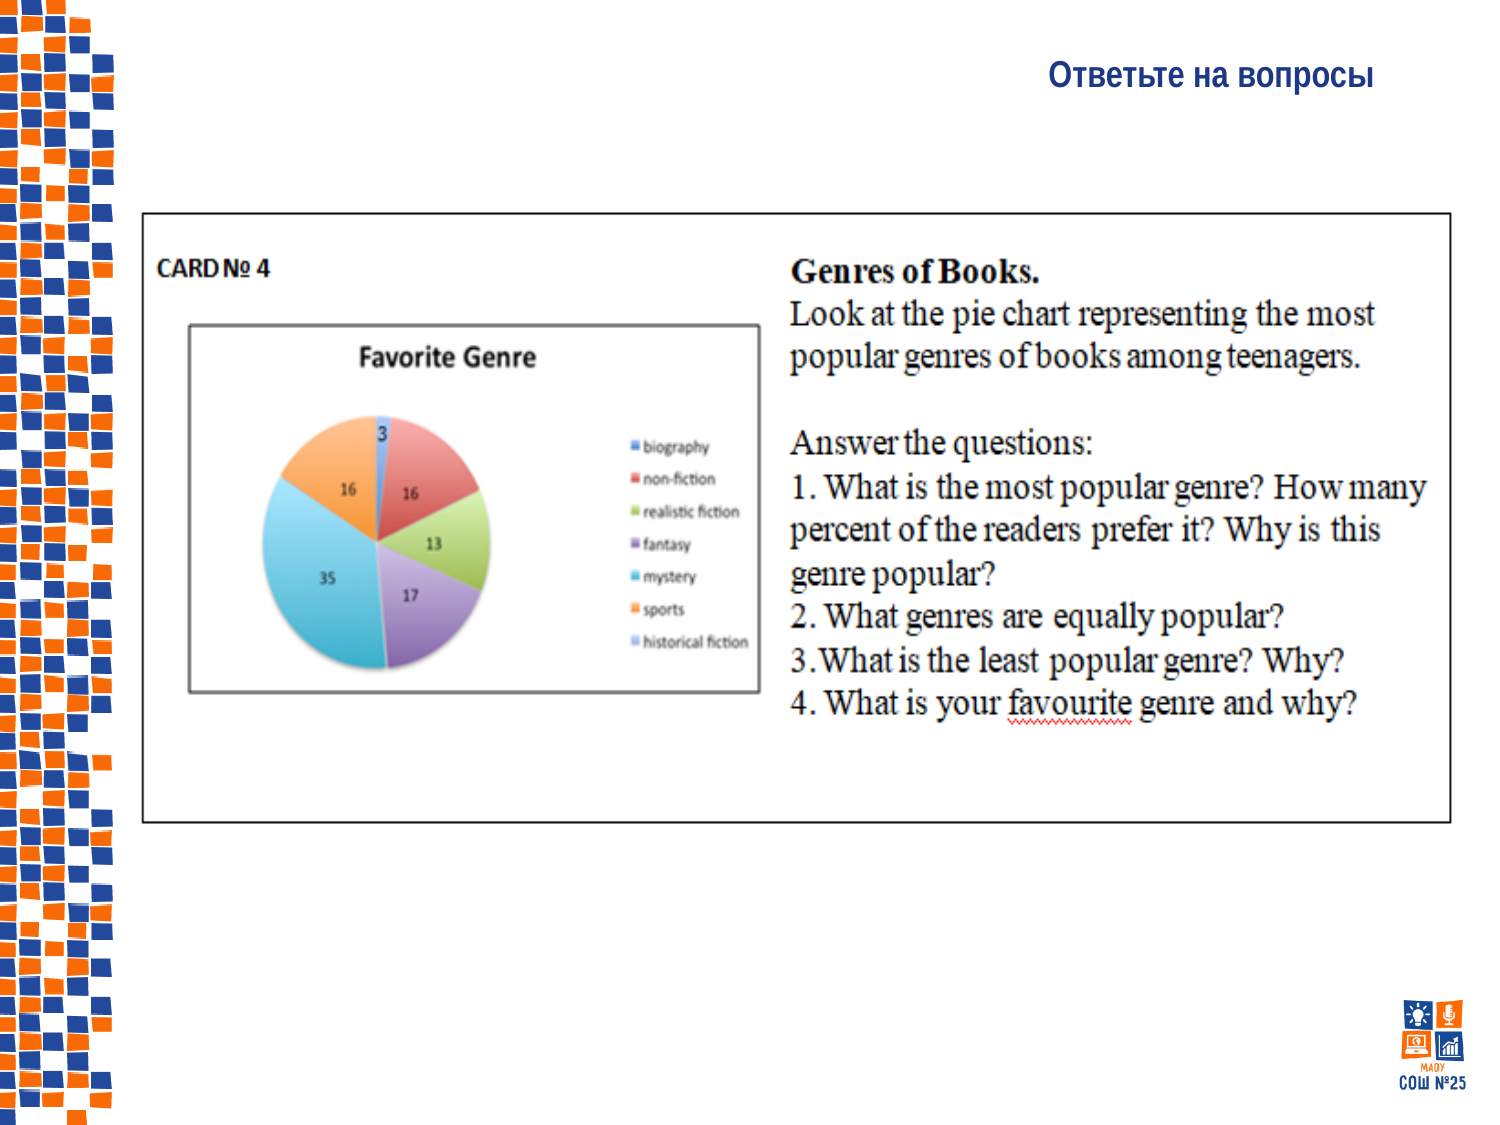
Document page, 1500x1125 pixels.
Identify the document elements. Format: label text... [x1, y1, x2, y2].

picture [1399, 999, 1467, 1090]
picture [0, 0, 1459, 1125]
text_box Ответьте на вопросы [1033, 42, 1415, 103]
